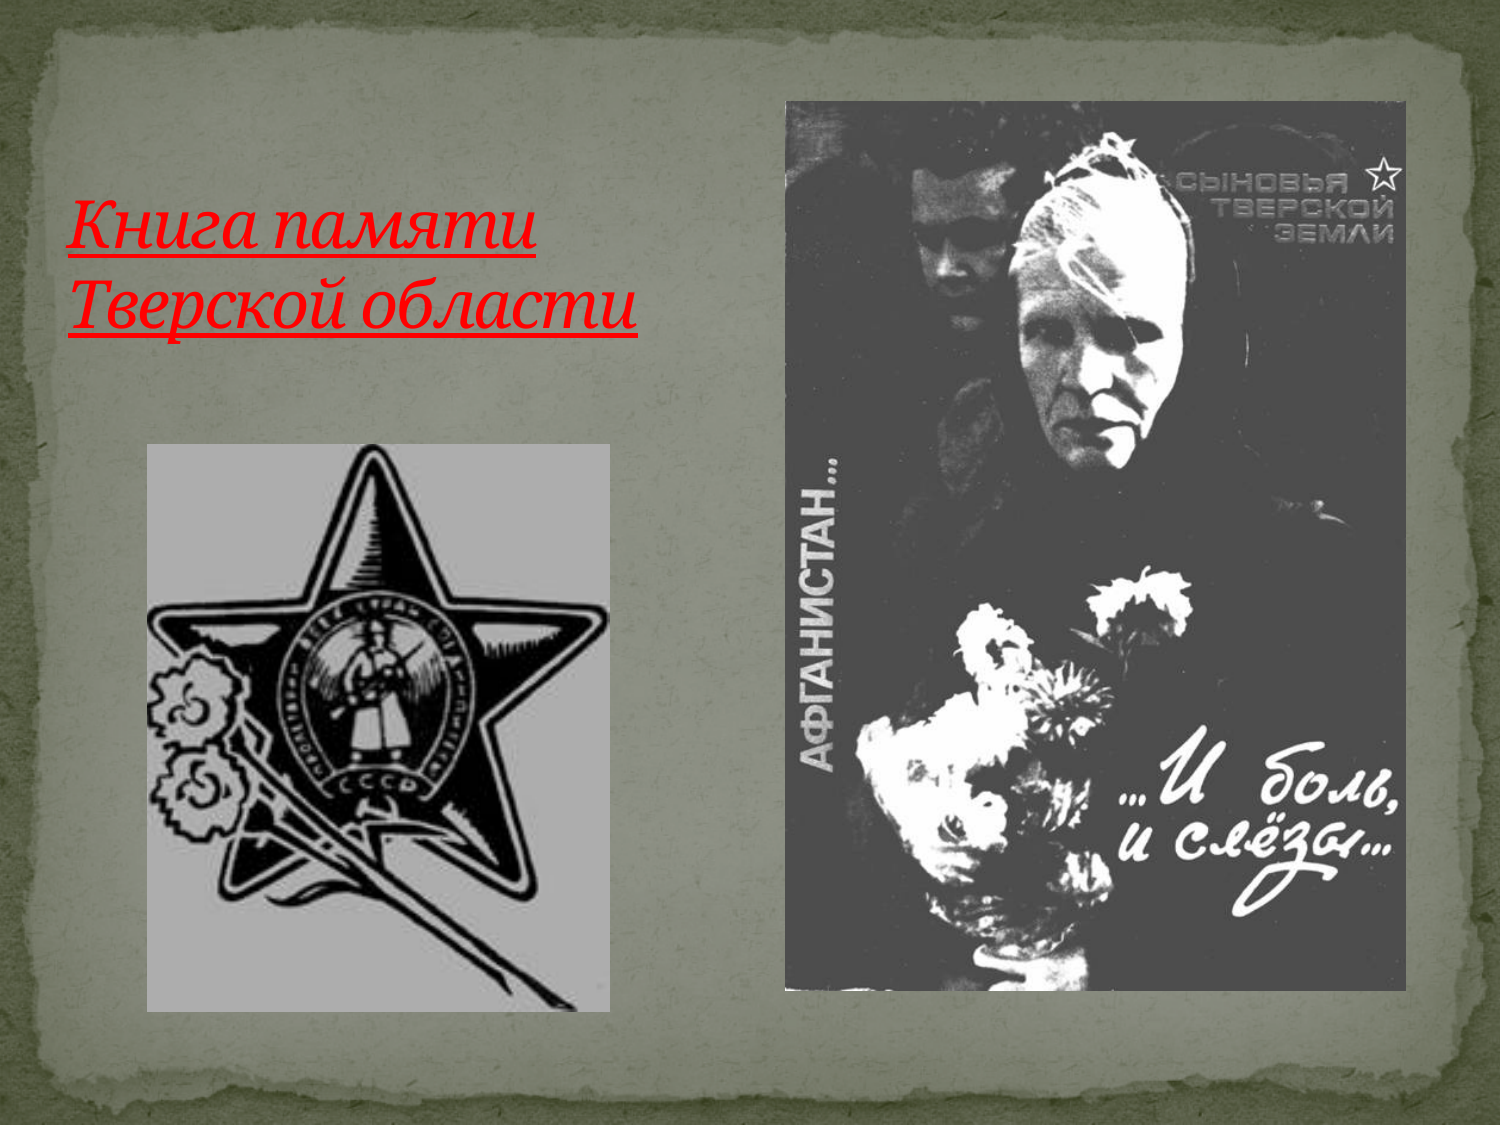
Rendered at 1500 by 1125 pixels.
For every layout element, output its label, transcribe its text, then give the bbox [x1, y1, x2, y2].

title Книга памяти Тверской области [53, 149, 658, 350]
picture [785, 101, 1406, 991]
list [149, 446, 609, 1011]
